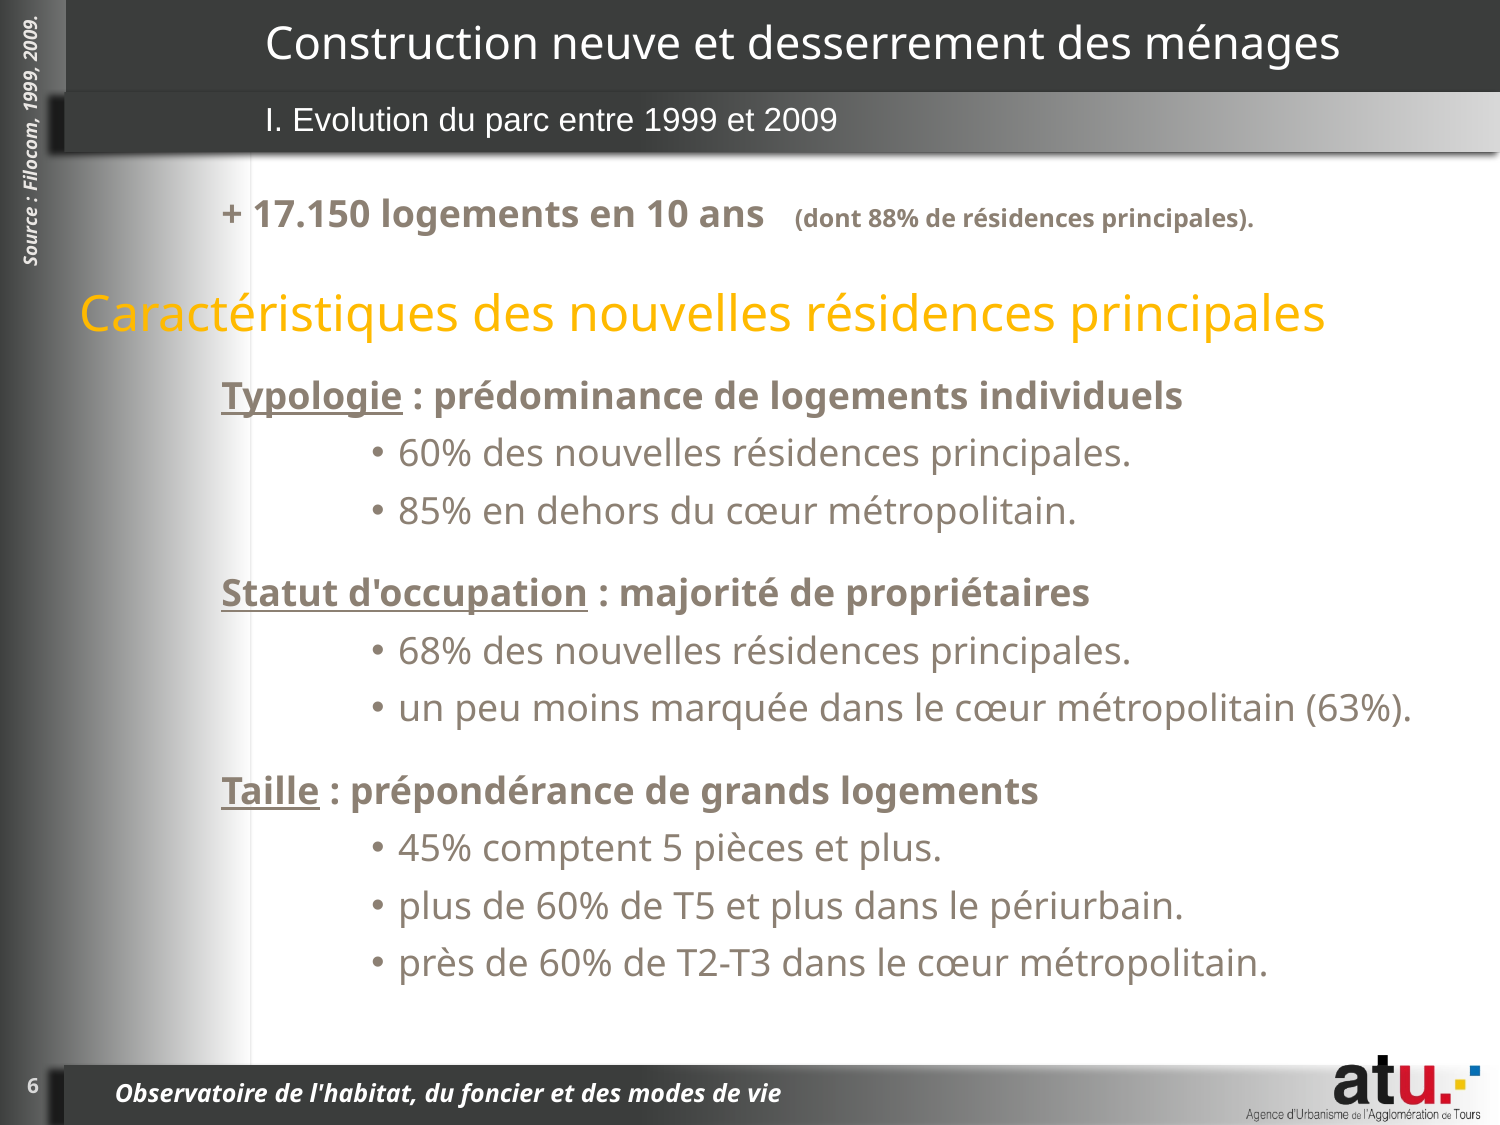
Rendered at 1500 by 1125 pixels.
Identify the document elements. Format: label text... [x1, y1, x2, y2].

picture [1246, 1042, 1500, 1124]
text_box Caractéristiques des nouvelles résidences principales [64, 274, 1353, 349]
title Construction neuve et desserrement des ménages [249, 0, 1447, 83]
text_box Typologie : prédominance de logements individuels 60% des nouvelles résidences principales. 85% en dehors du cœur métropolitain. Statut d'occupation : majorité de propriétaires 68% des nouvelles résidences principales. un peu moins marquée dans le cœur métropolitain (63%). Taille : prépondérance de grands logements 45% comptent 5 pièces et plus. plus de 60% de T5 et plus dans le périurbain. près de 60% de T2-T3 dans le cœur métropolitain. [206, 364, 1435, 992]
text_box + 17.150 logements en 10 ans (dont 88% de résidences principales). [206, 182, 1500, 243]
slide_number Source : Filocom, 1999, 2009. [14, 0, 45, 500]
text_box Observatoire de l'habitat, du foncier et des modes de vie [76, 1070, 821, 1114]
subtitle I. Evolution du parc entre 1999 et 2009 [249, 90, 1247, 150]
text_box 6 [0, 1065, 67, 1125]
